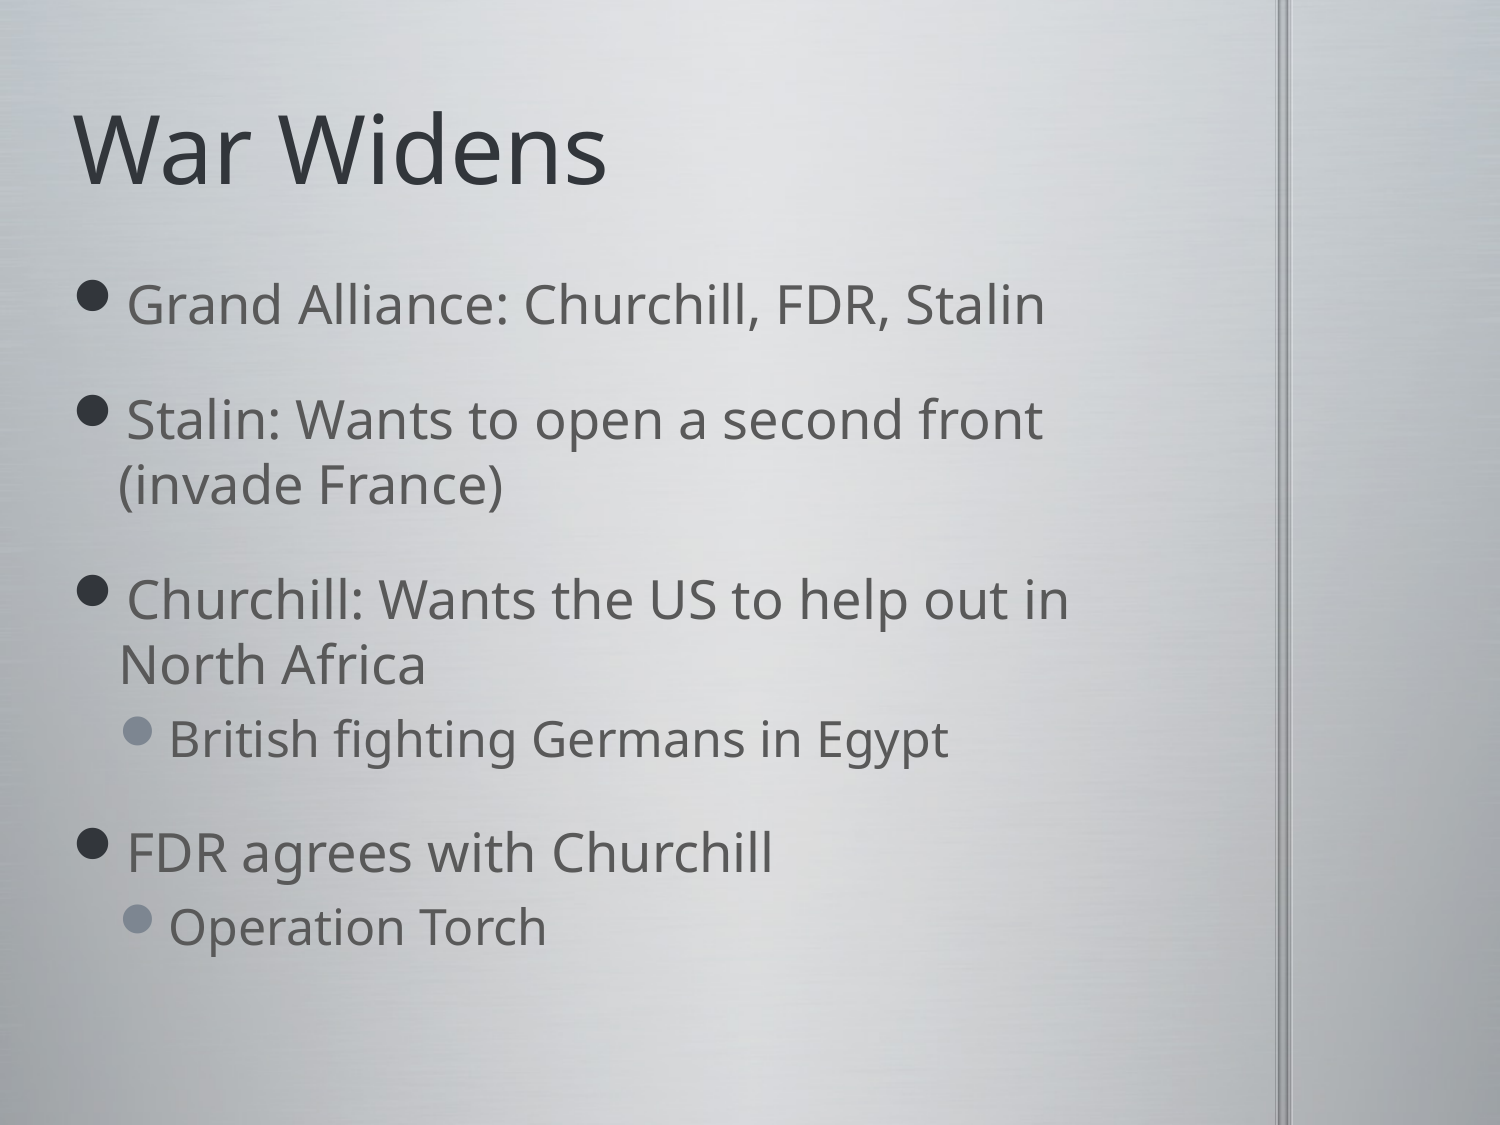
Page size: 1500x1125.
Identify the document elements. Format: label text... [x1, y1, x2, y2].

picture [0, 0, 1500, 1125]
title War Widens [57, 86, 1220, 207]
list Grand Alliance: Churchill, FDR, Stalin Stalin: Wants to open a second front (invade France) Churchill: Wants the US to help out in North Africa British fighting Germans in Egypt FDR agrees with Churchill Operation Torch [57, 262, 1220, 1005]
